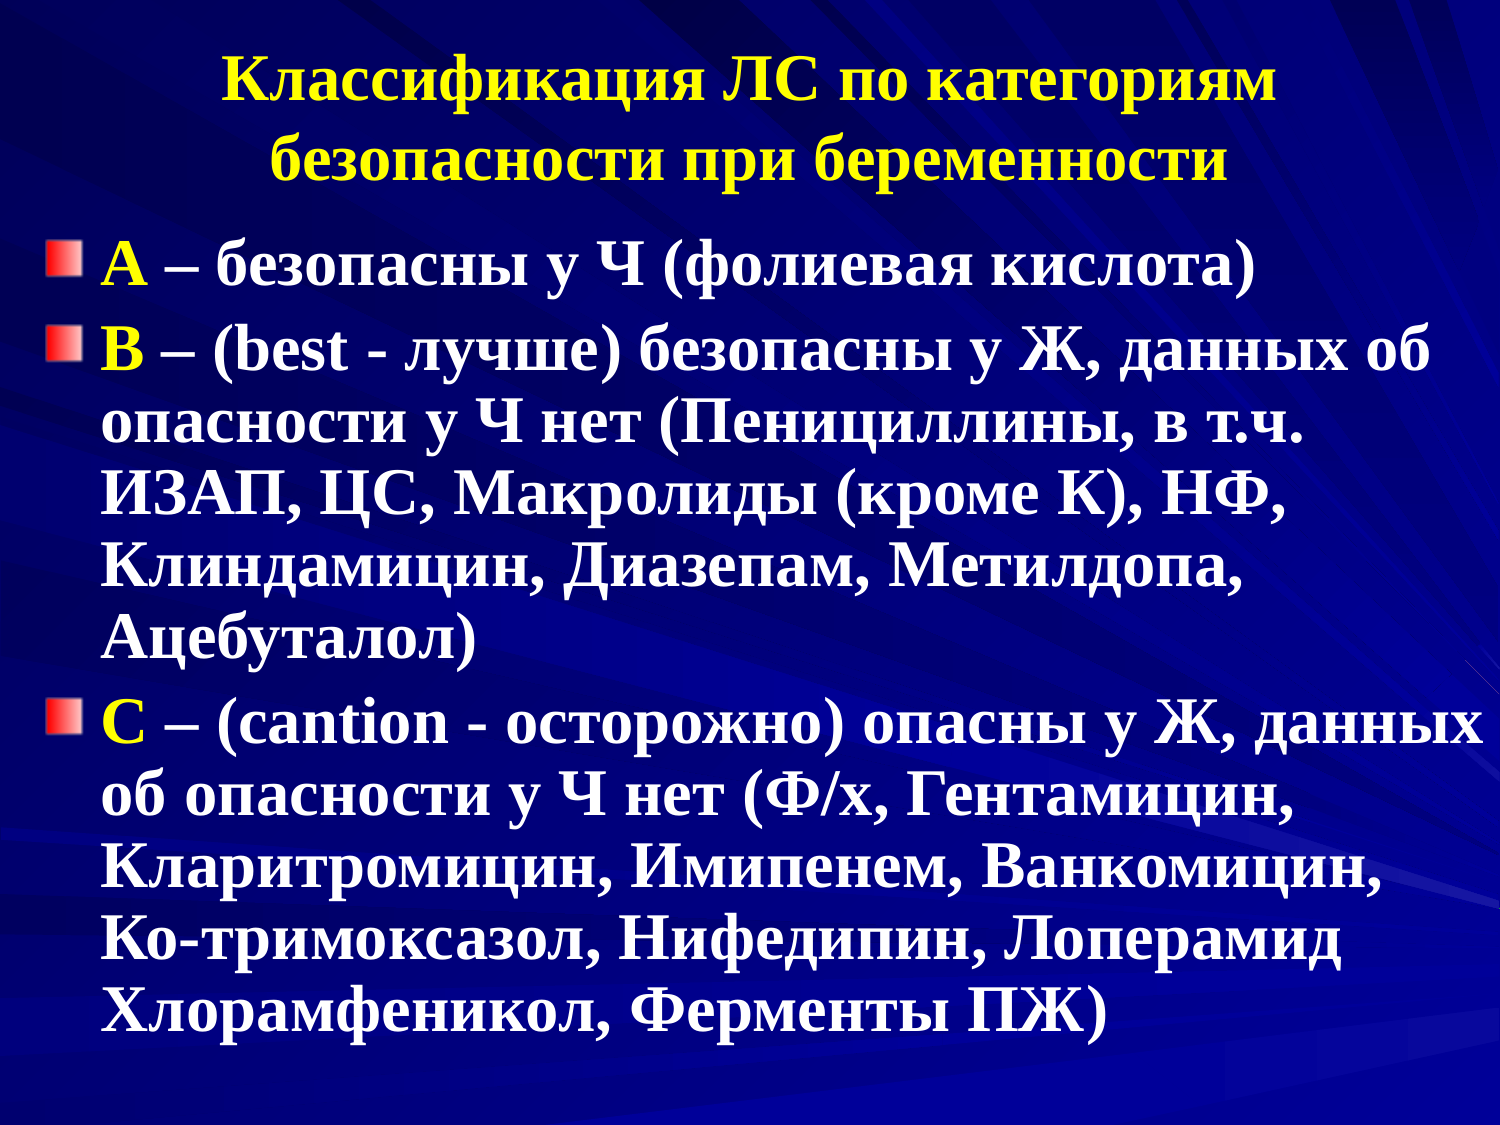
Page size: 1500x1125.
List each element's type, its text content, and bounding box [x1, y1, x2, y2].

list А – безопасны у Ч (фолиевая кислота) В – (best - лучше) безопасны у Ж, данных об опасности у Ч нет (Пенициллины, в т.ч. ИЗАП, ЦС, Макролиды (кроме К), НФ, Клиндамицин, Диазепам, Метилдопа, Ацебуталол) С – (cantion - осторожно) опасны у Ж, данных об опасности у Ч нет (Ф/х, Гентамицин, Кларитромицин, Имипенем, Ванкомицин, Ко-тримоксазол, Нифедипин, Лоперамид Хлорамфеникол, Ферменты ПЖ) [29, 219, 1500, 1095]
picture [44, 696, 87, 739]
picture [44, 238, 87, 281]
title Классификация ЛС по категориям безопасности при беременности [29, 30, 1471, 197]
picture [44, 323, 87, 366]
